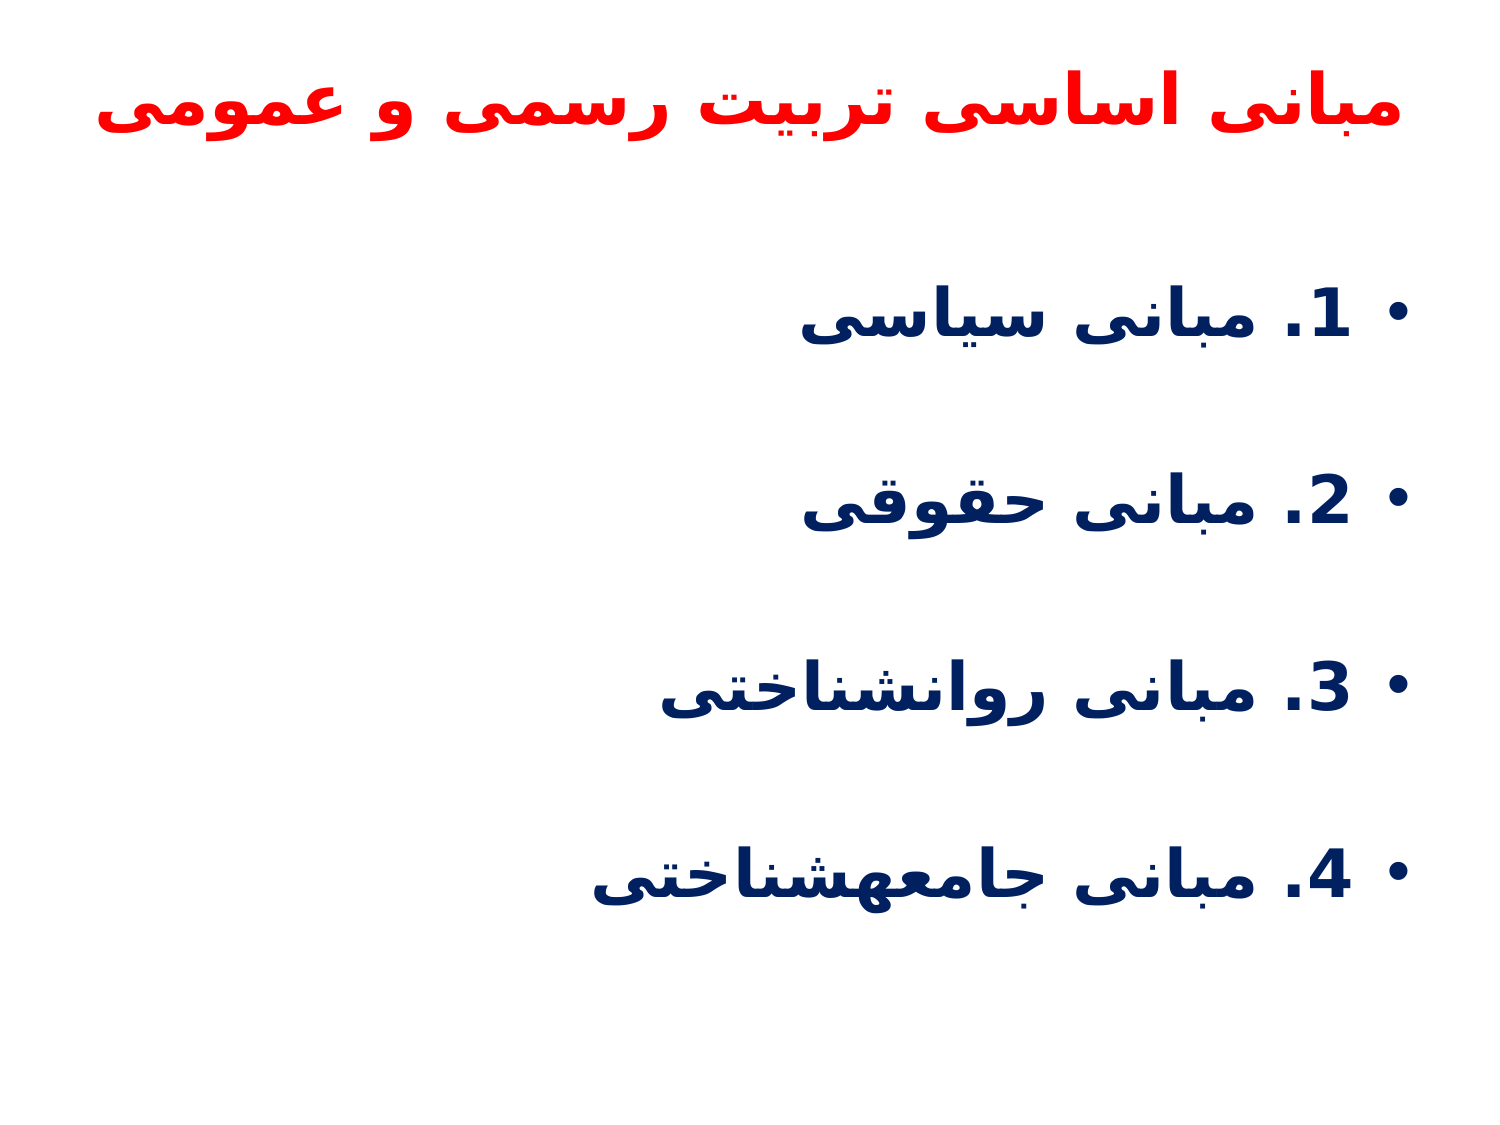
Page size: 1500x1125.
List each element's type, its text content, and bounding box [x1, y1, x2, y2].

list 1. مبانی سیاسی 2. مبانی حقوقی 3. مبانی روان‏شناختی 4. مبانی جامعه‏شناختی [75, 262, 1425, 1005]
title مبانی اساسی تربیت رسمی و عمومی [75, 45, 1425, 233]
